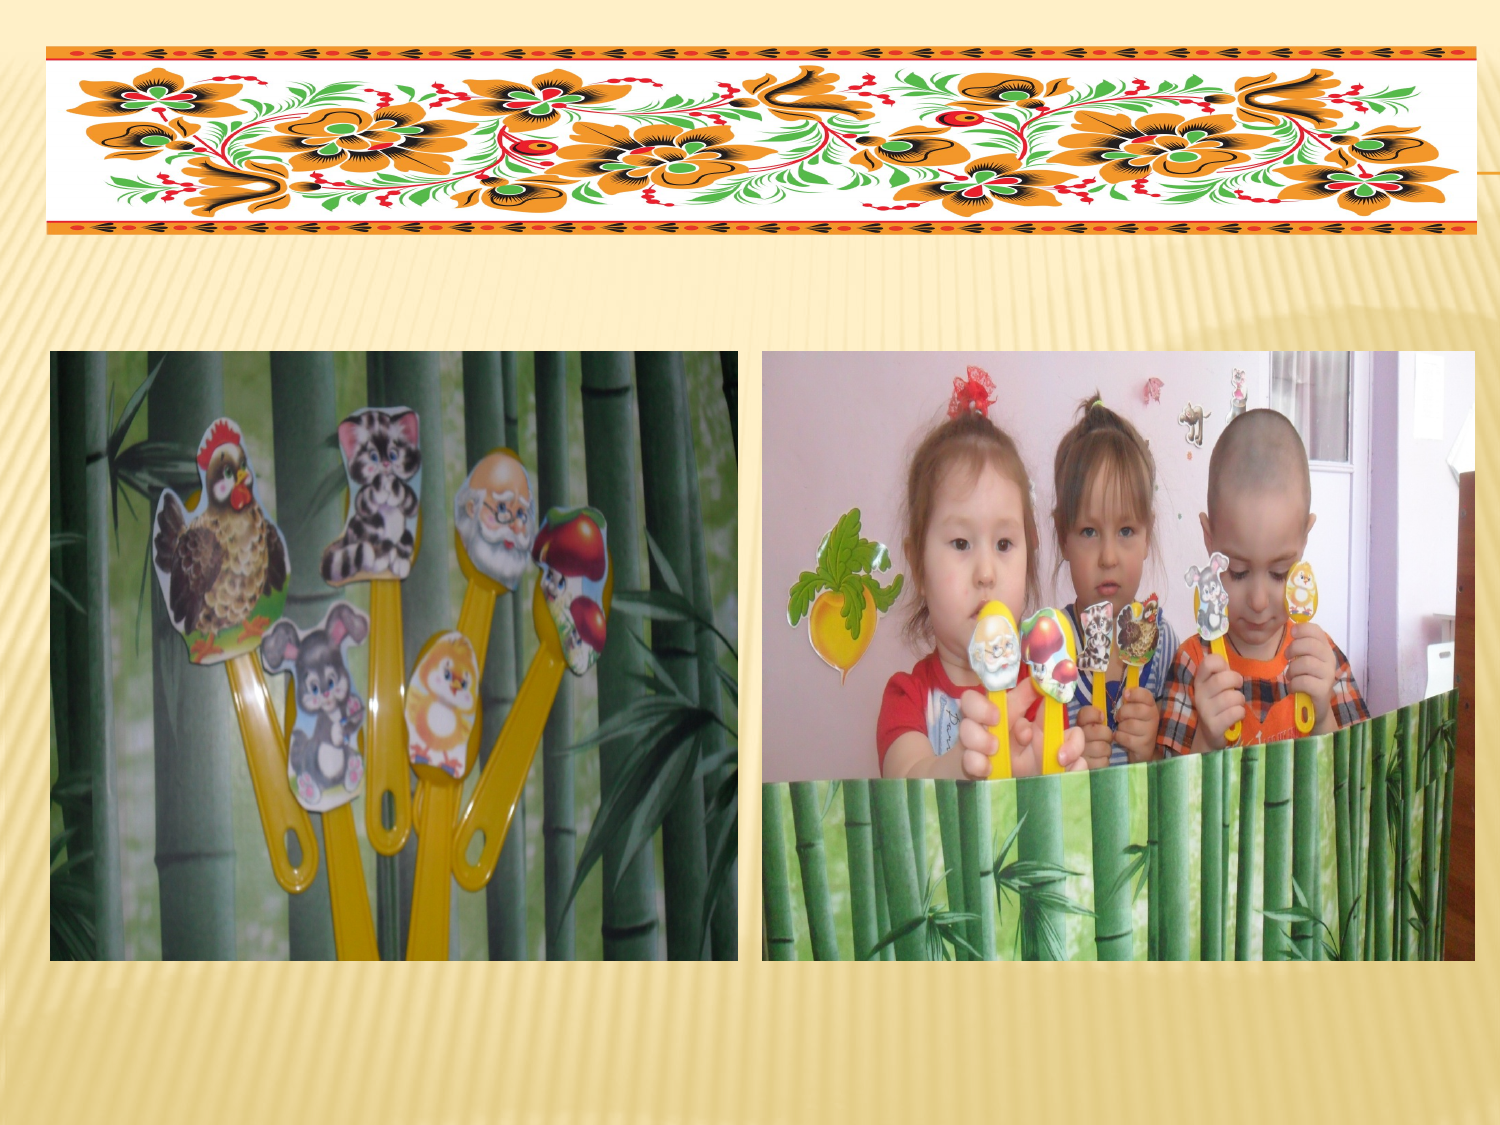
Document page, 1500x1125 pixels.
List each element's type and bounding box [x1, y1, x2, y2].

list [49, 351, 738, 962]
picture [46, 46, 1477, 235]
list [762, 351, 1476, 962]
